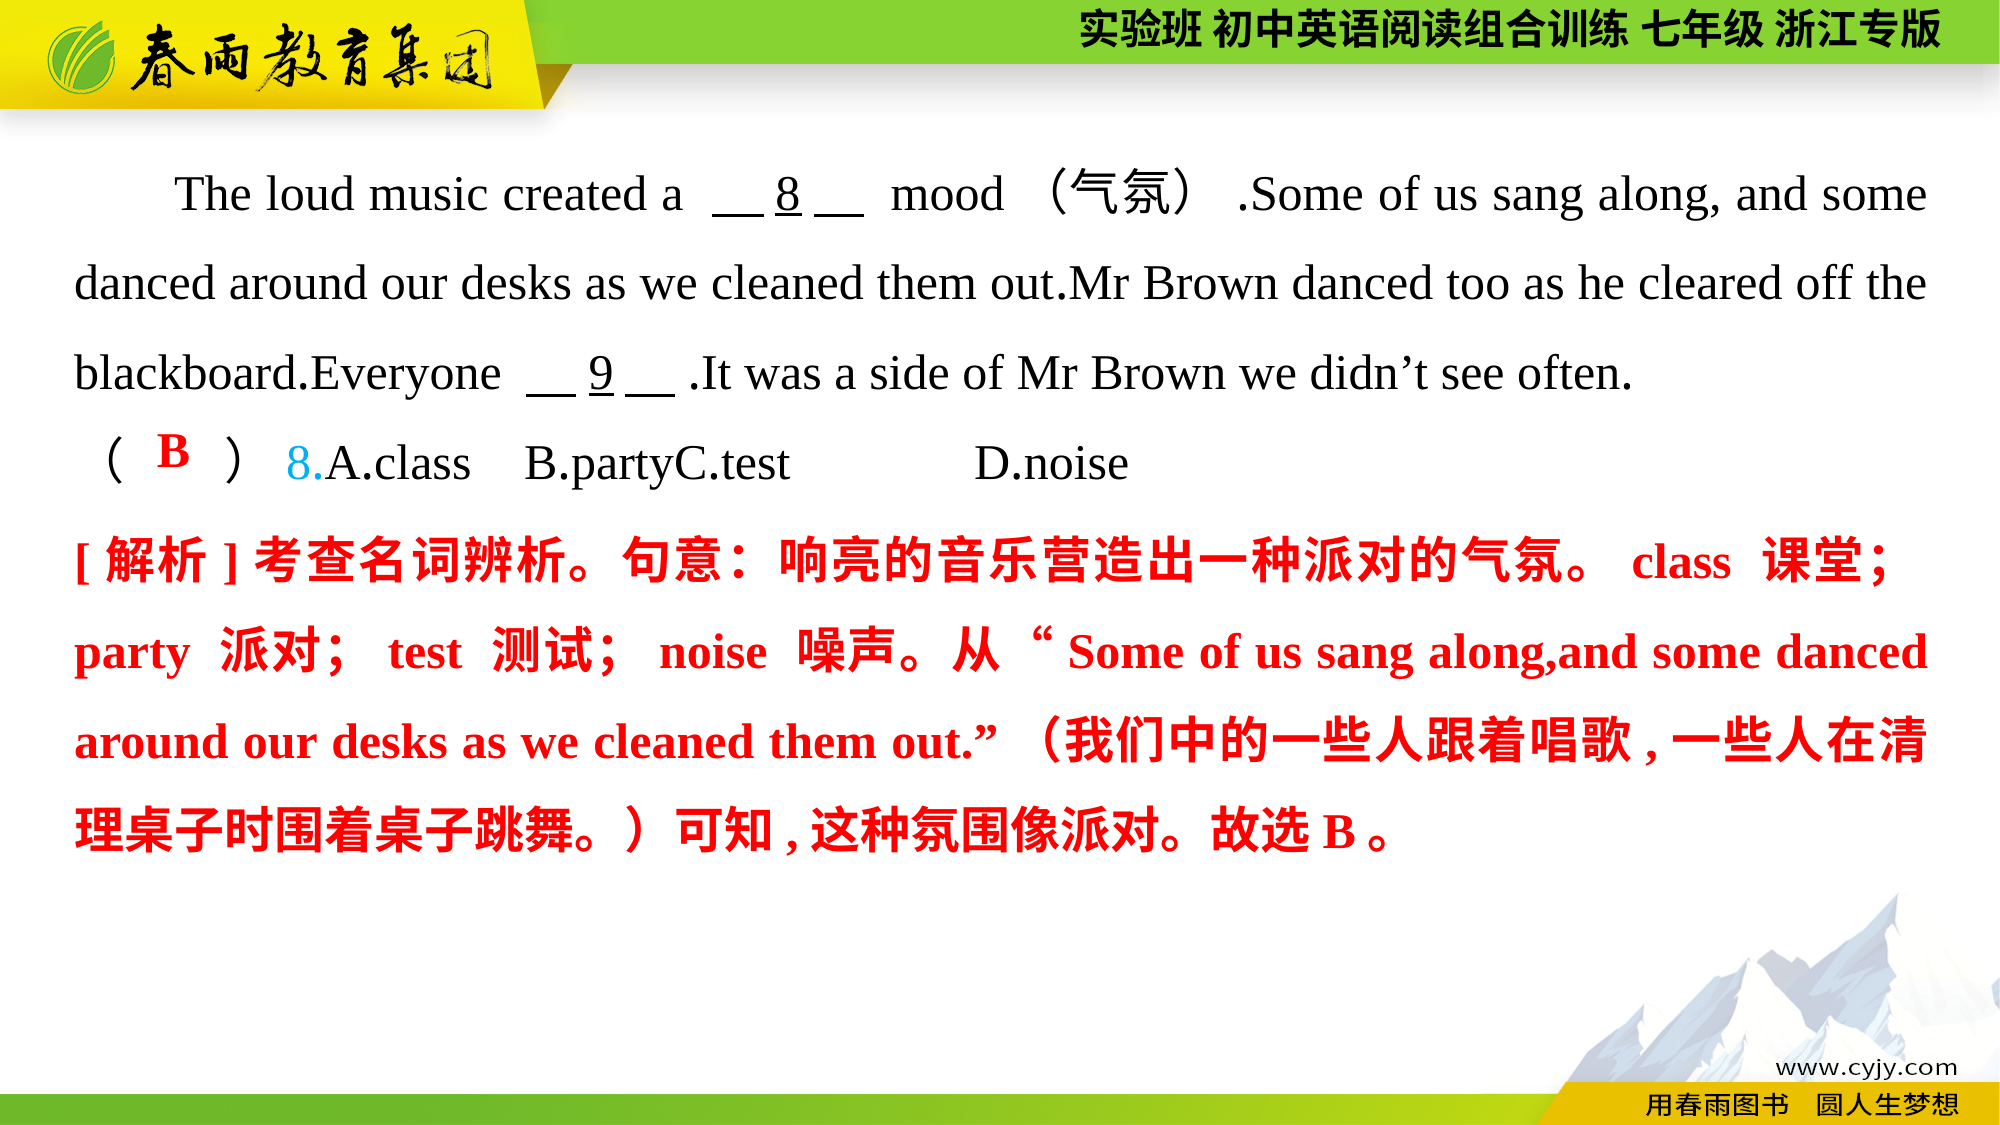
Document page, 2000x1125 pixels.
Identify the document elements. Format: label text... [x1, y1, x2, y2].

picture [0, 0, 2000, 1125]
text_box B [142, 409, 206, 485]
text_box [解析]考查名词辨析。句意：响亮的音乐营造出一种派对的气氛。class 课堂；party 派对；test 测试；noise 噪声。从“Some of us sang along,and some danced around our desks as we cleaned them out.”（我们中的一些人跟着唱歌,一些人在清理桌子时围着桌子跳舞。）可知,这种氛围像派对。故选B。 [59, 490, 1944, 866]
list The loud music created a 8 mood（气氛）.Some of us sang along, and some danced around our desks as we cleaned them out.Mr Brown danced too as he cleared off the blackboard.Everyone 9 .It was a side of Mr Brown we didn’t see often. （ ）8.A.class B.party C.test D.noise [59, 122, 1944, 490]
